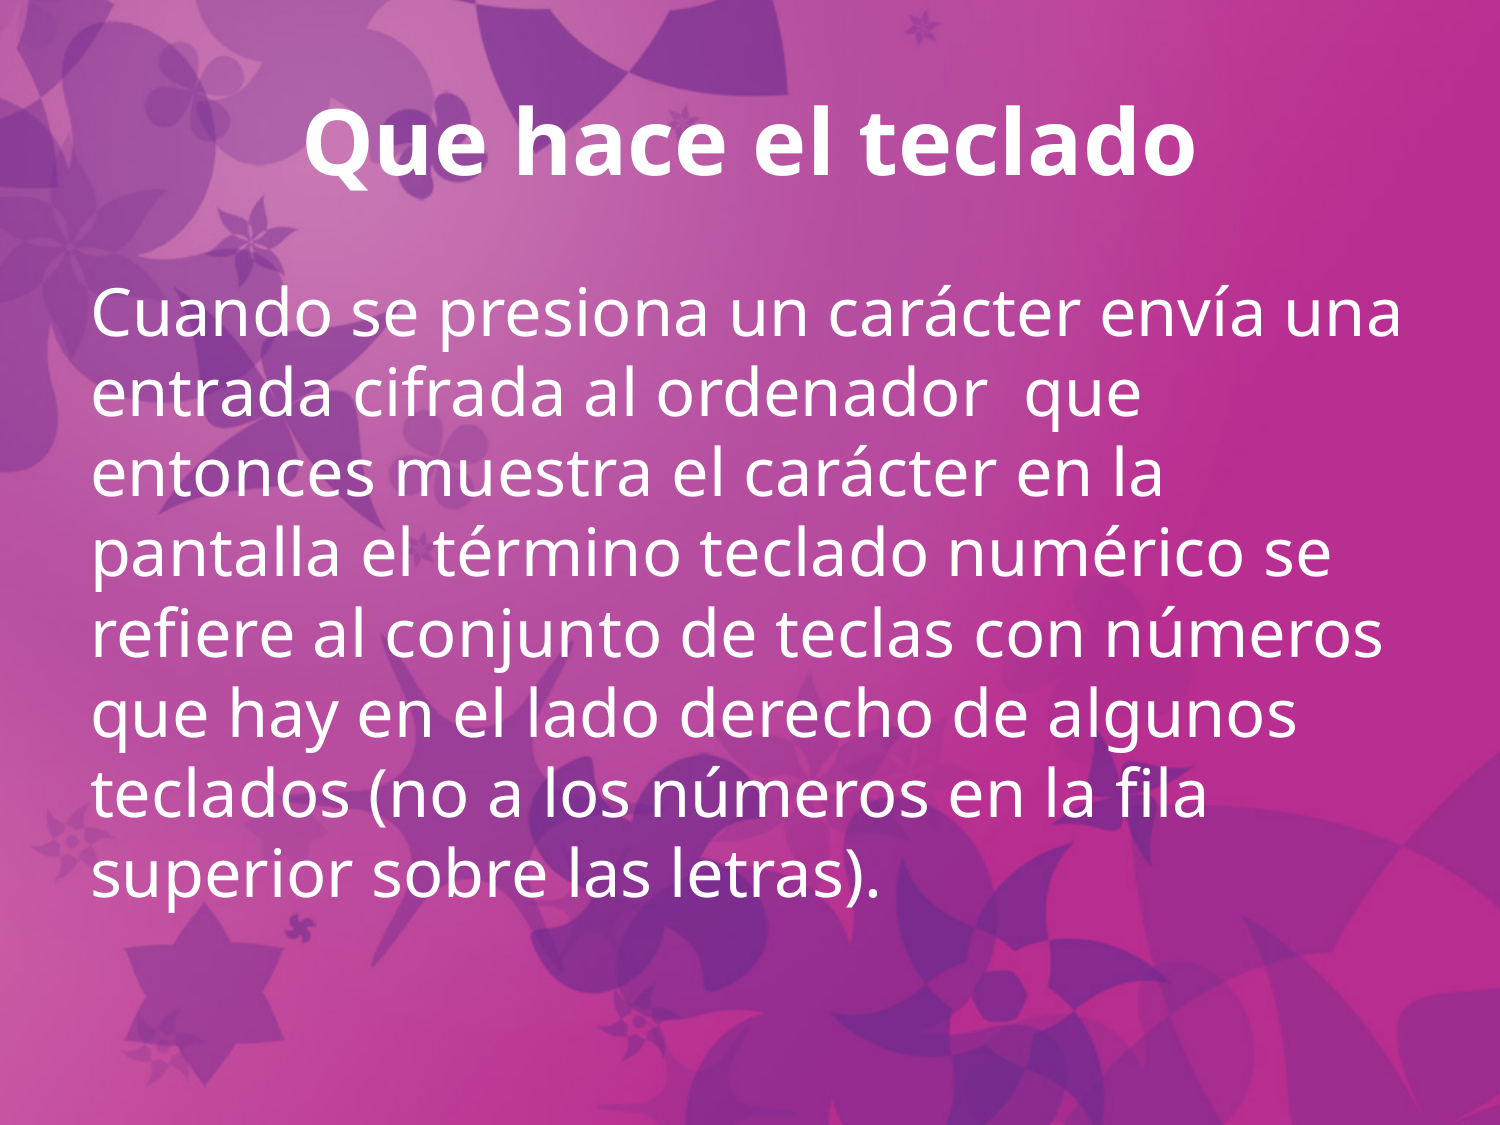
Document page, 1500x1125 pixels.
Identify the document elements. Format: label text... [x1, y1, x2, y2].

title Que hace el teclado [75, 45, 1425, 233]
list Cuando se presiona un carácter envía una entrada cifrada al ordenador que entonces muestra el carácter en la pantalla el término teclado numérico se refiere al conjunto de teclas con números que hay en el lado derecho de algunos teclados (no a los números en la fila superior sobre las letras). [75, 262, 1425, 1005]
picture [0, 0, 1500, 1125]
